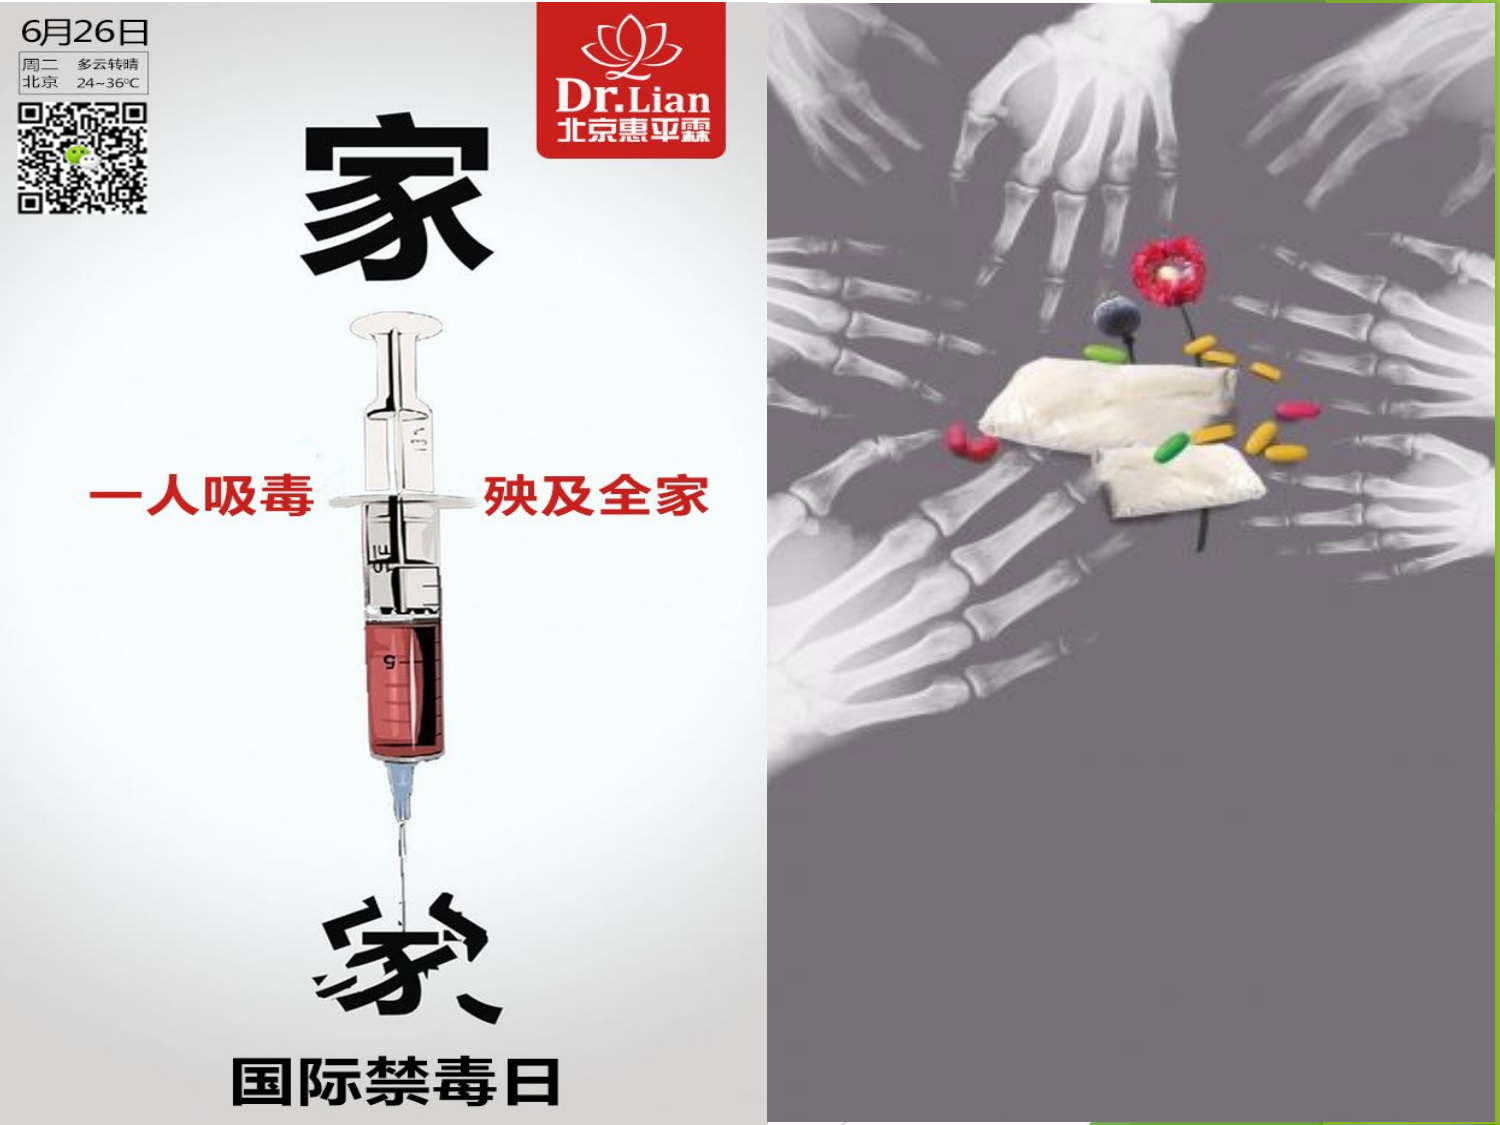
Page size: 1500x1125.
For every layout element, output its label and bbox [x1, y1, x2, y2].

picture [766, 2, 1496, 1123]
list [0, 2, 766, 1125]
